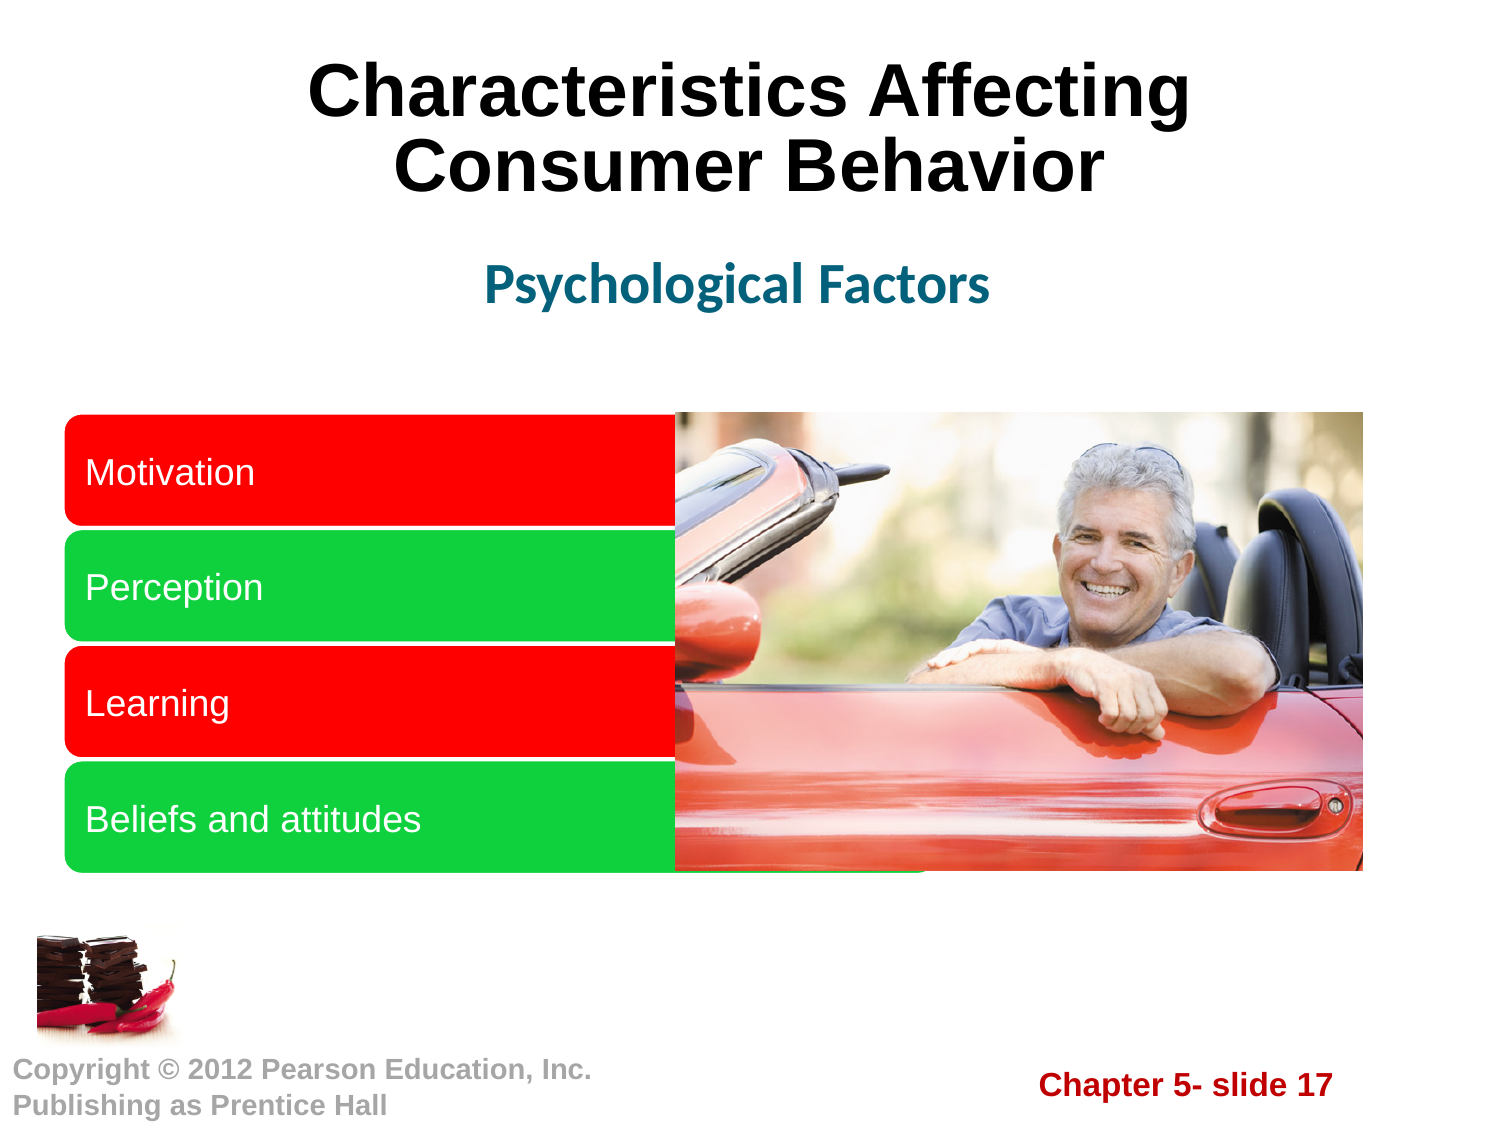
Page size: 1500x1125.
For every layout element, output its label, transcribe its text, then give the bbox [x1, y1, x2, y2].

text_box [62, 412, 672, 876]
picture [37, 924, 188, 1050]
picture [674, 412, 1363, 871]
title Characteristics Affecting Consumer Behavior [112, 37, 1388, 226]
list Psychological Factors [149, 237, 1326, 301]
